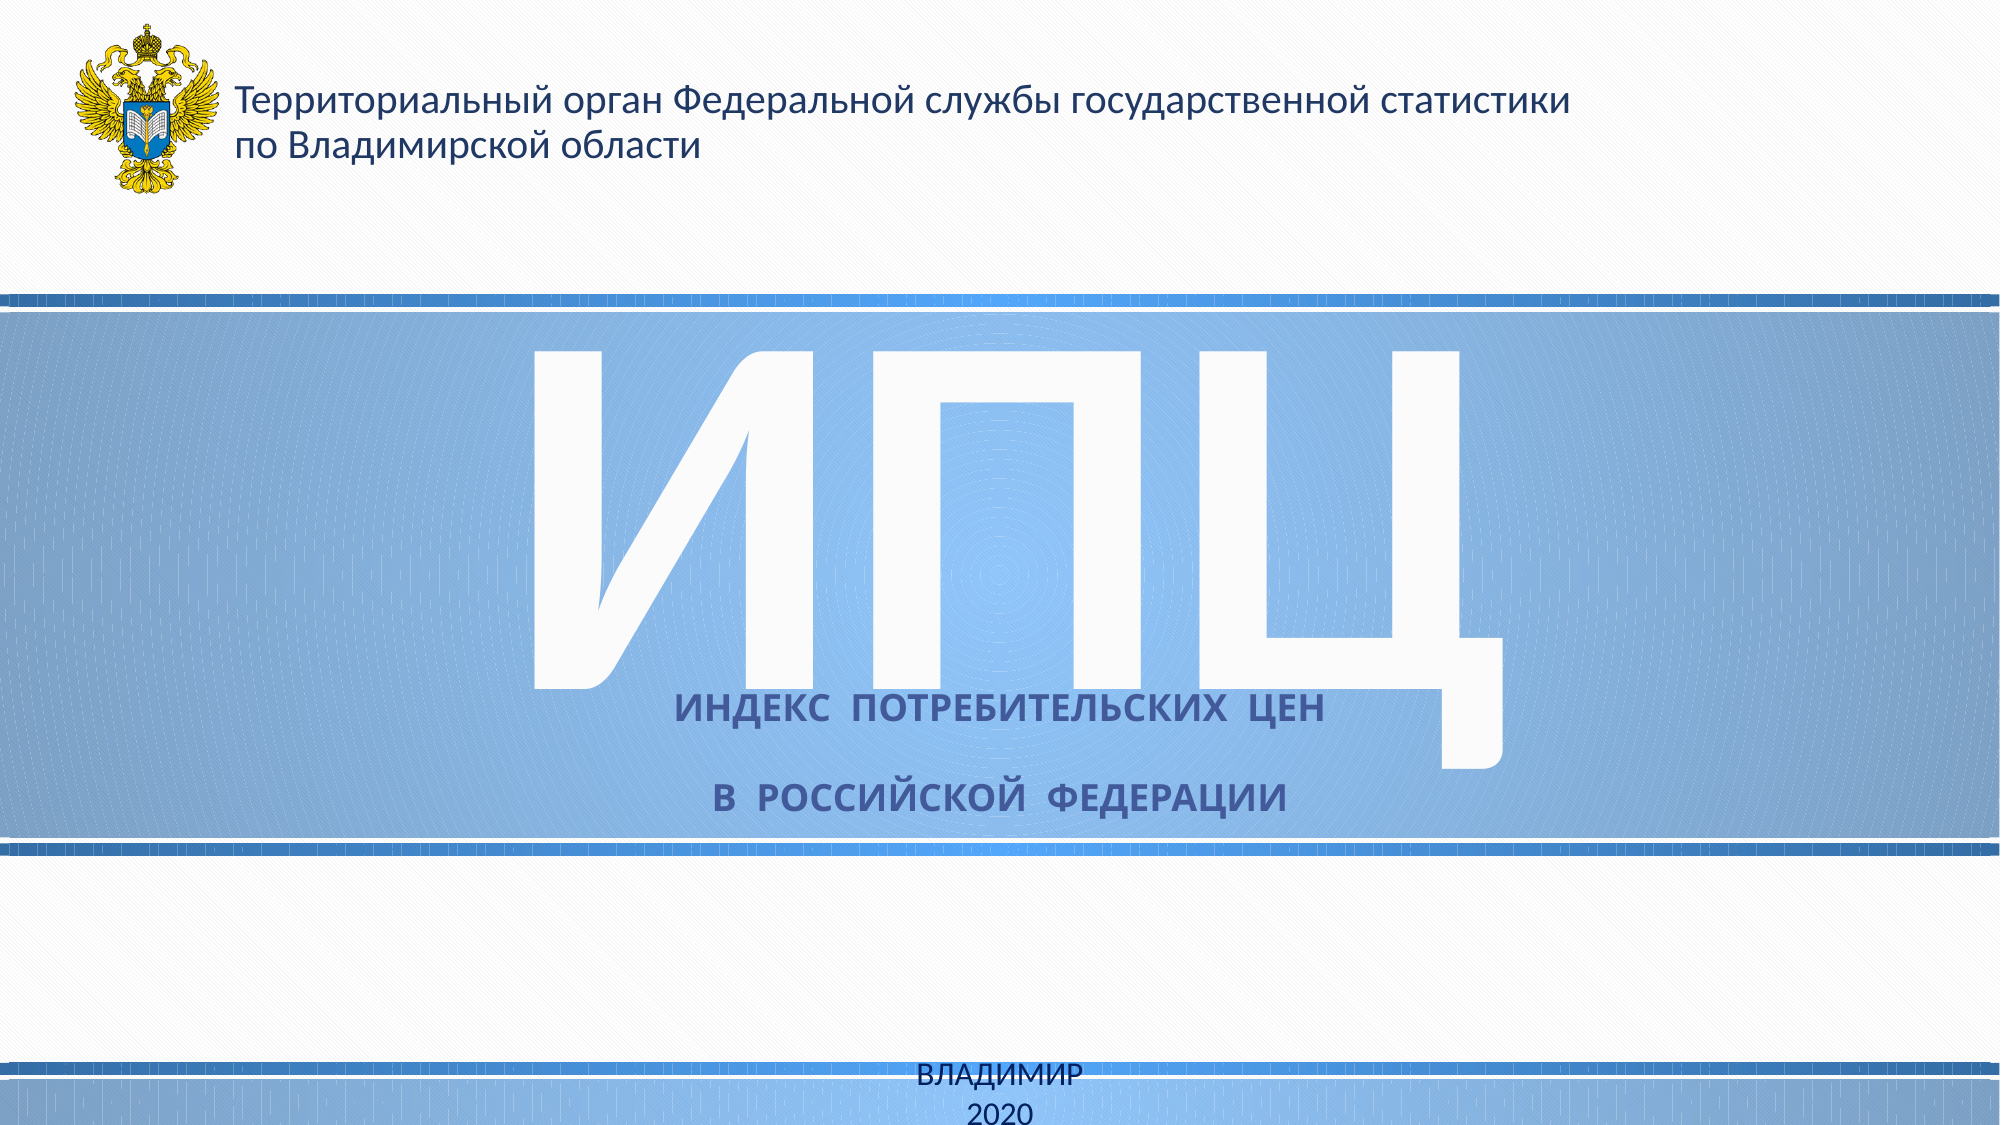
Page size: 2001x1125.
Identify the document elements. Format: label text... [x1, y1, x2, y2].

picture [73, 22, 220, 195]
text_box Территориальный орган Федеральной службы государственной статистики по Владимирской области [219, 69, 1615, 220]
text_box ВЛАДИМИР 2020 [0, 1044, 2000, 1125]
text_box ИПЦ [276, 161, 1742, 802]
text_box Индекс потребительских цен в Российской Федерации [500, 676, 1500, 827]
